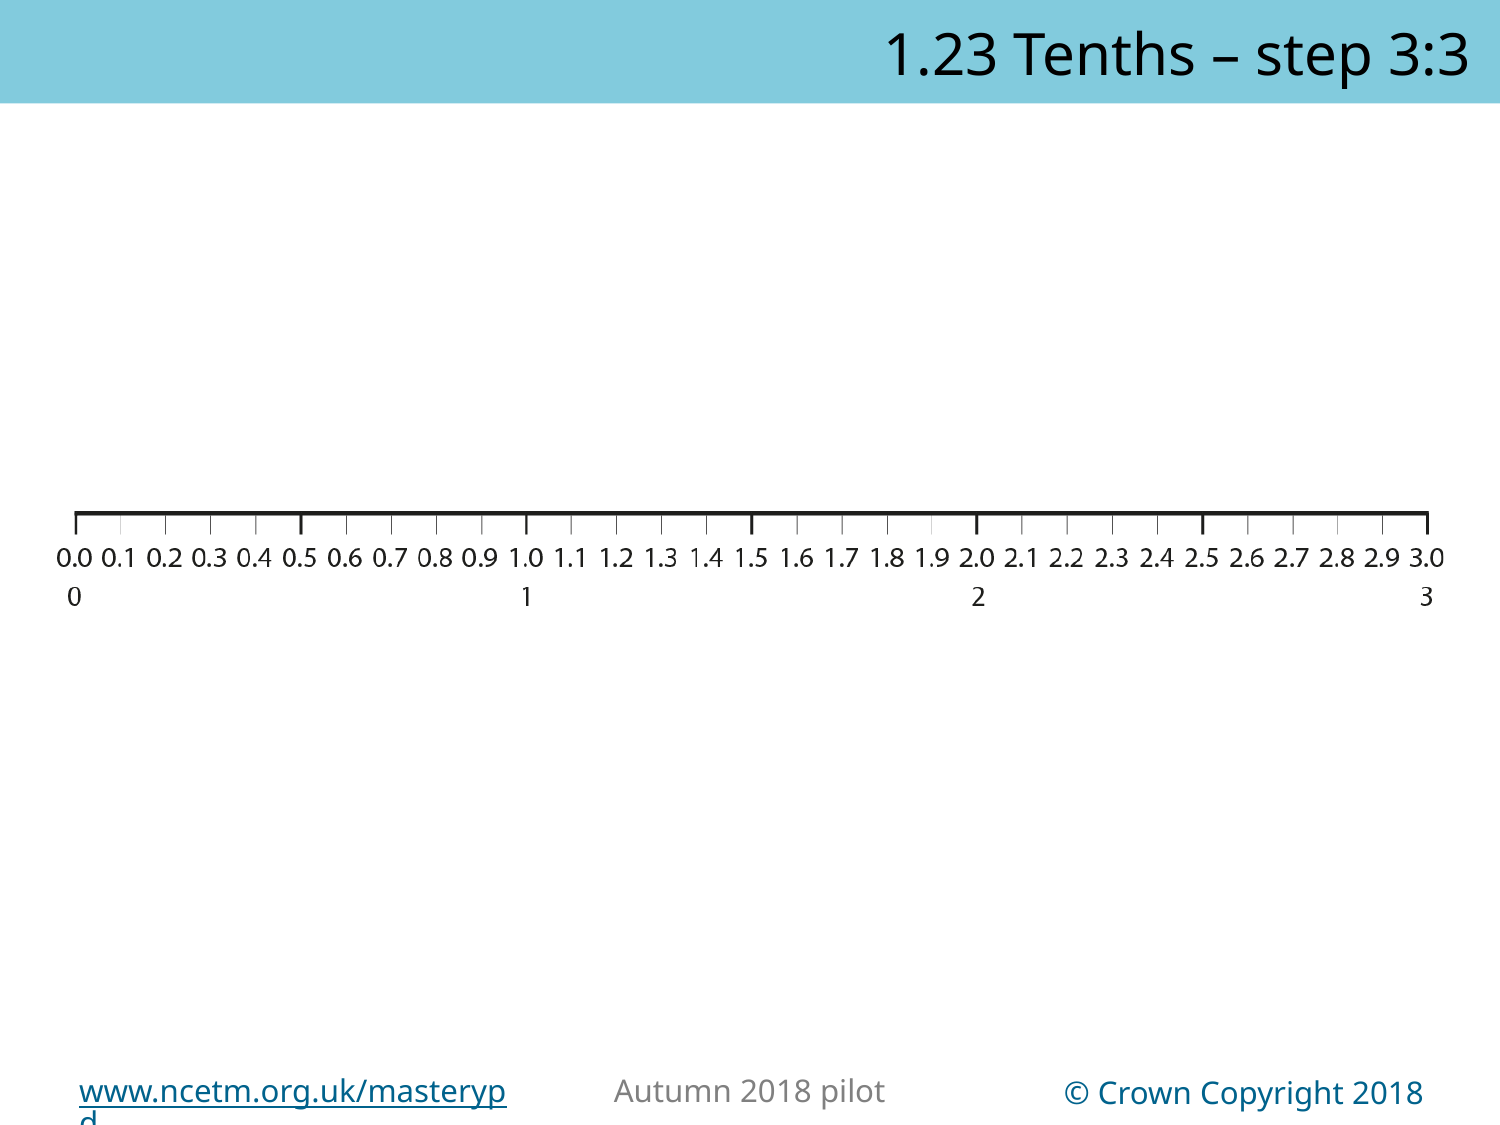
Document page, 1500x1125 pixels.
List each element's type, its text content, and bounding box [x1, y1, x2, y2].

list 1.23 Tenths – step 3:3 [0, 0, 1500, 104]
picture [56, 511, 1444, 614]
